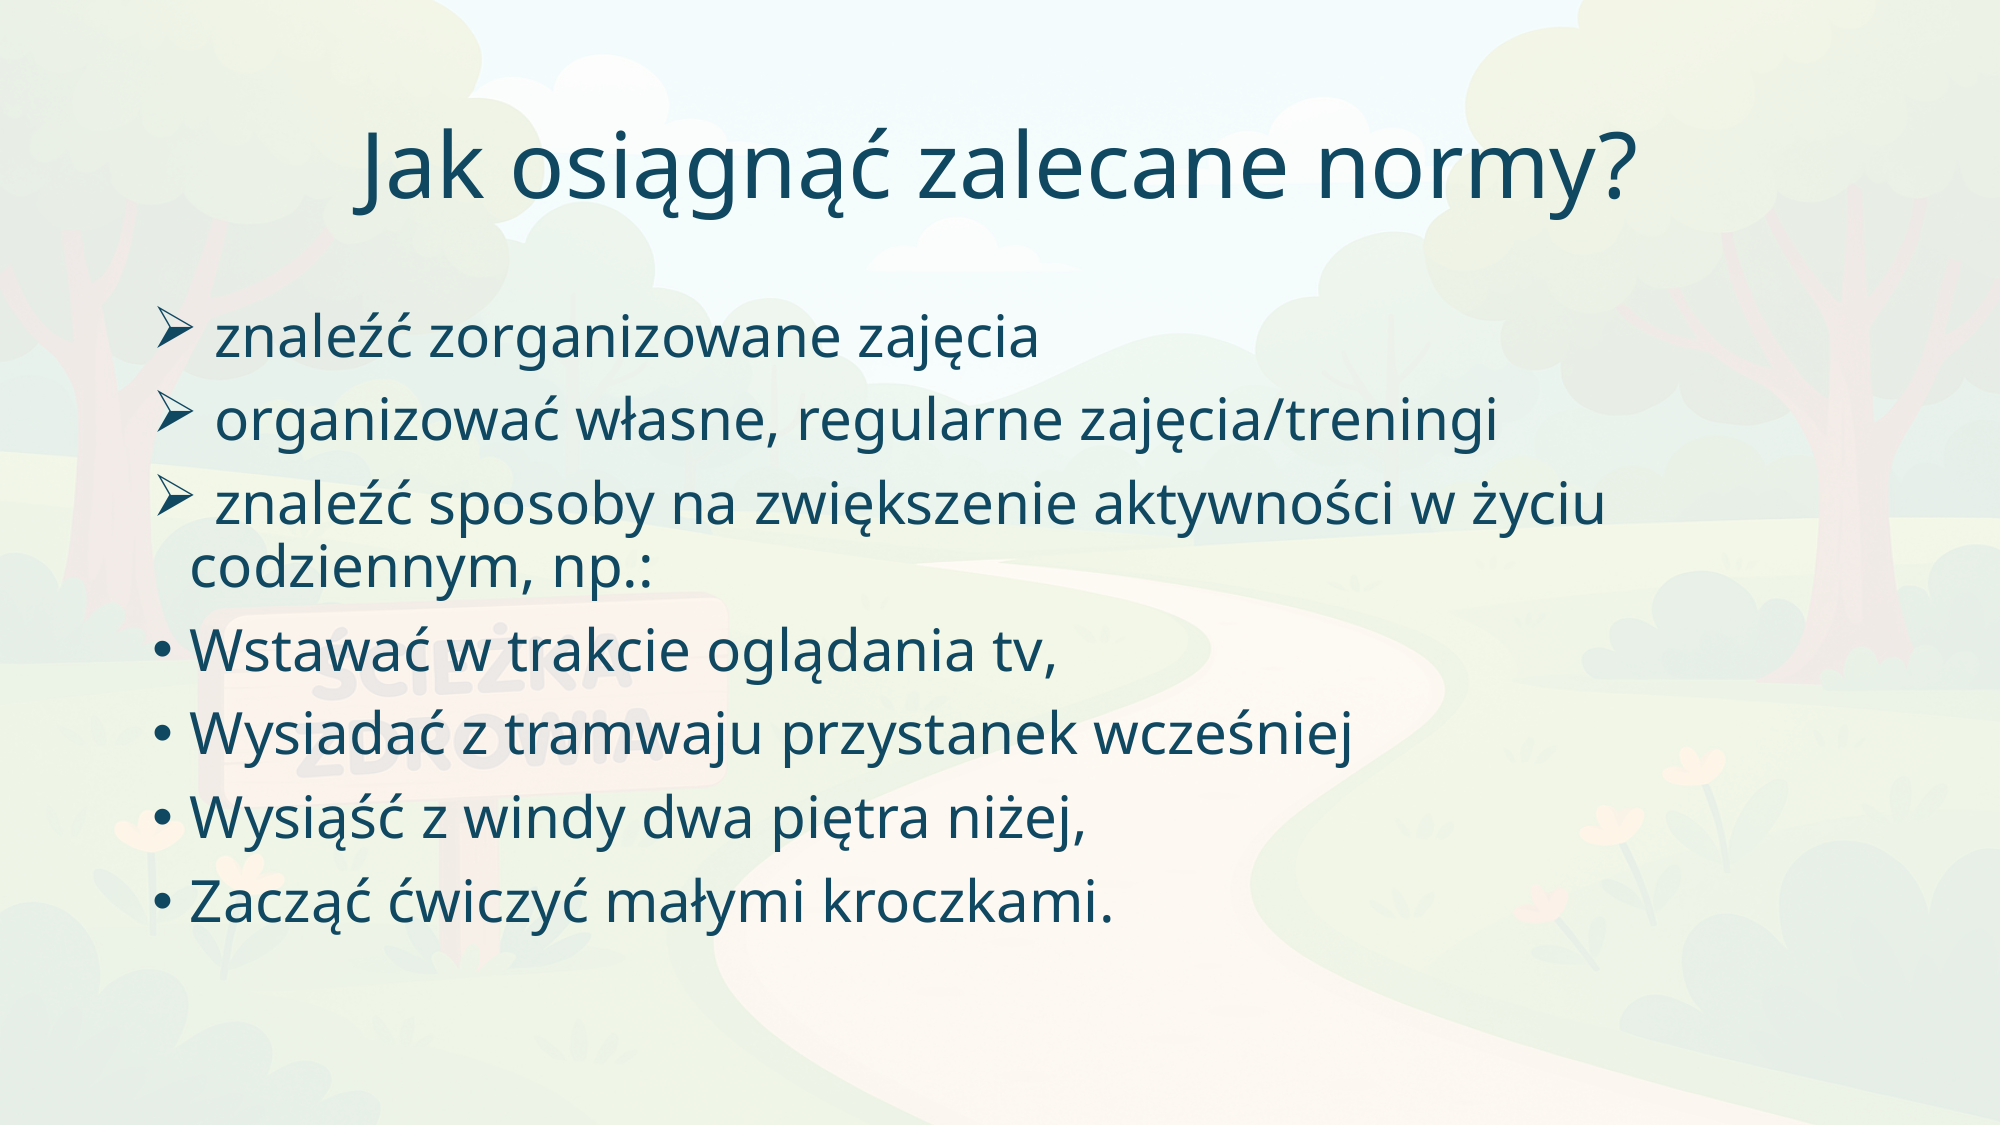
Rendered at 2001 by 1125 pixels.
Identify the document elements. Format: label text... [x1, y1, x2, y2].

title Jak osiągnąć zalecane normy? [137, 59, 1863, 278]
list znaleźć zorganizowane zajęcia organizować własne, regularne zajęcia/treningi znaleźć sposoby na zwiększenie aktywności w życiu codziennym, np.: Wstawać w trakcie oglądania tv, Wysiadać z tramwaju przystanek wcześniej Wysiąść z windy dwa piętra niżej, Zacząć ćwiczyć małymi kroczkami. [137, 299, 1863, 1014]
